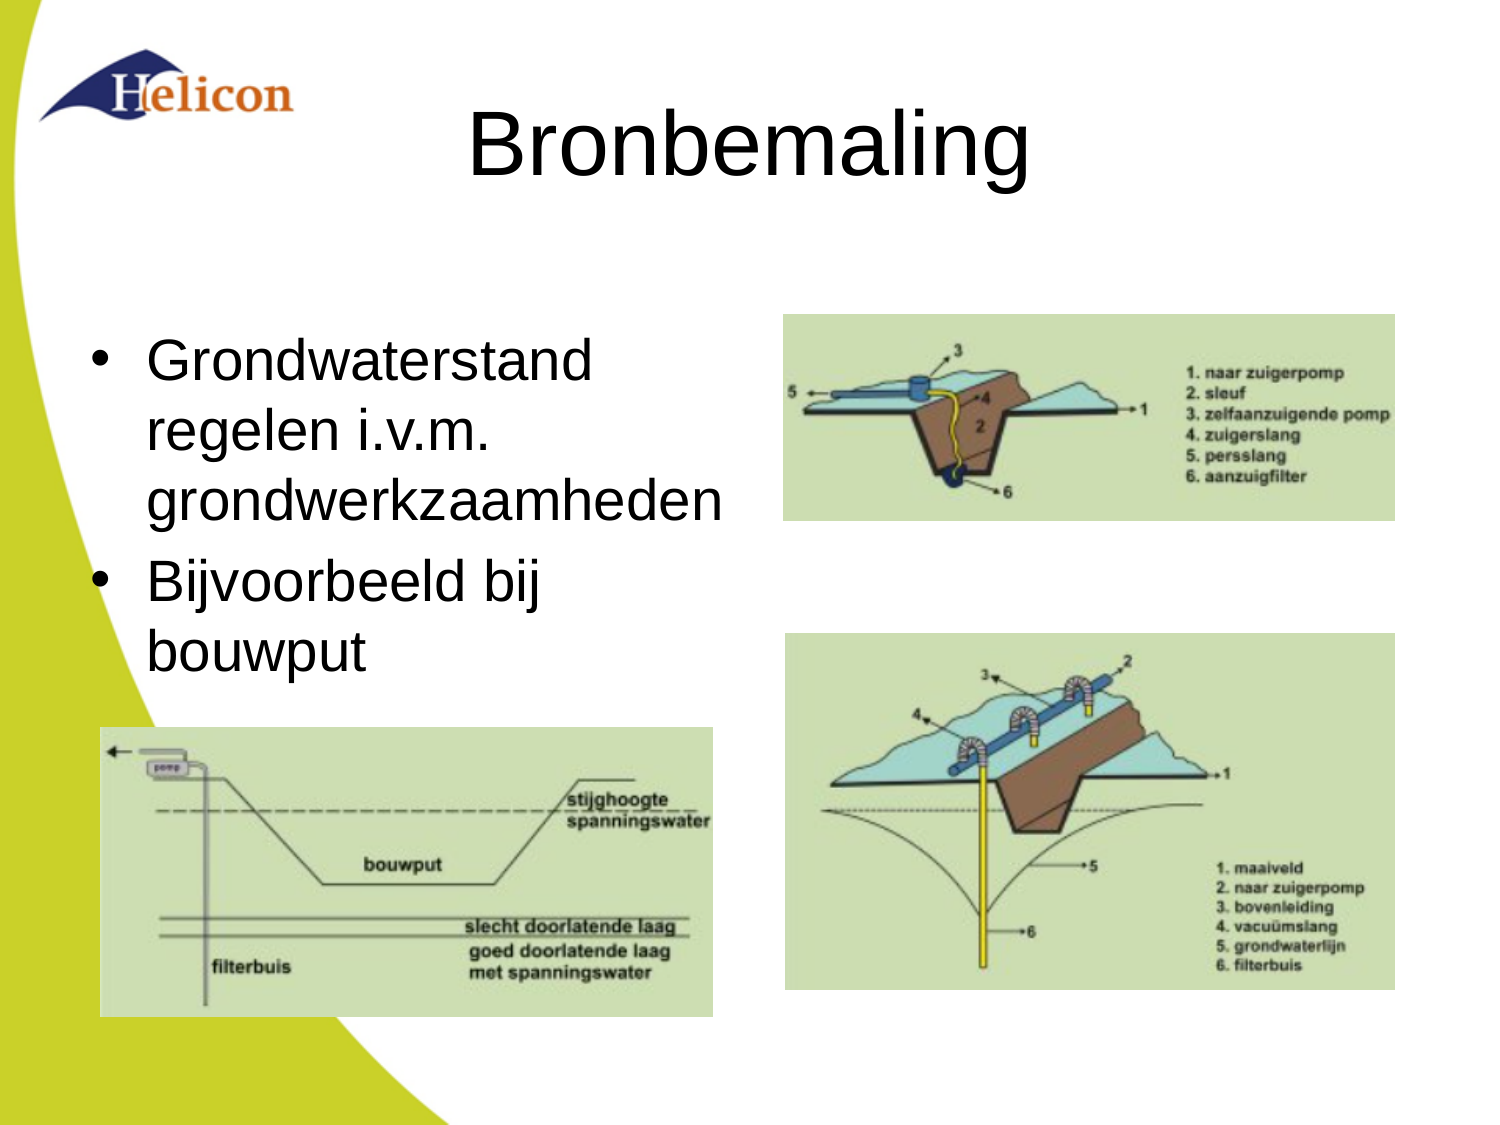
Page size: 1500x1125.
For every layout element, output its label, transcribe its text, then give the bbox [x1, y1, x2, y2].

picture [0, 0, 1500, 1125]
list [783, 314, 1395, 521]
list Grondwaterstand regelen i.v.m. grondwerkzaamheden Bijvoorbeeld bij bouwput [75, 314, 774, 1057]
title Bronbemaling [75, 45, 1425, 233]
